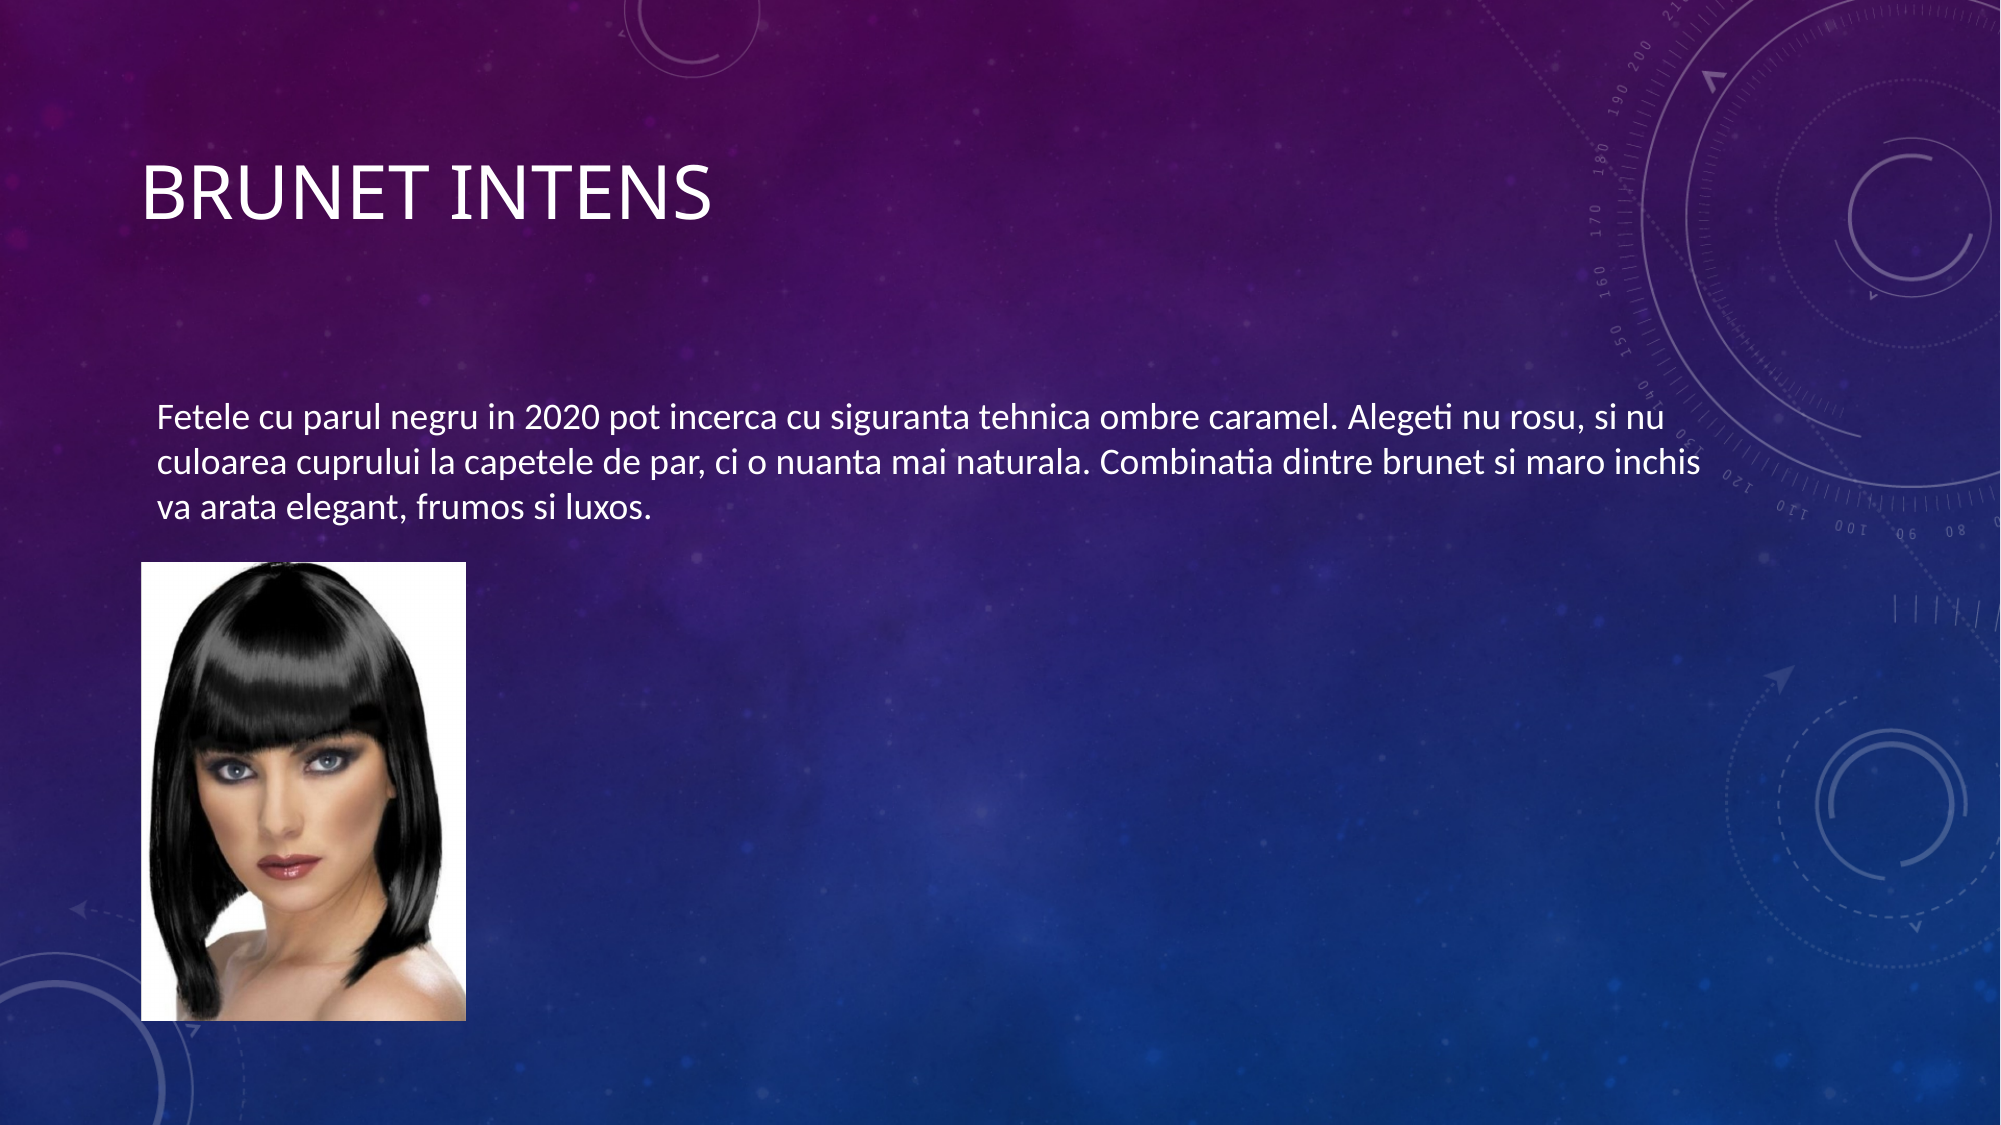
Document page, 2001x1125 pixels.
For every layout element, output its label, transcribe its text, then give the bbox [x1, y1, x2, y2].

picture [0, 0, 2001, 1125]
title BRUNET INTENS [124, 70, 1787, 310]
list Fetele cu parul negru in 2020 pot incerca cu siguranta tehnica ombre caramel. Alegeti nu rosu, si nu culoarea cuprului la capetele de par, ci o nuanta mai naturala. Combinatia dintre brunet si maro inchis va arata elegant, frumos si luxos. [141, 309, 1723, 627]
